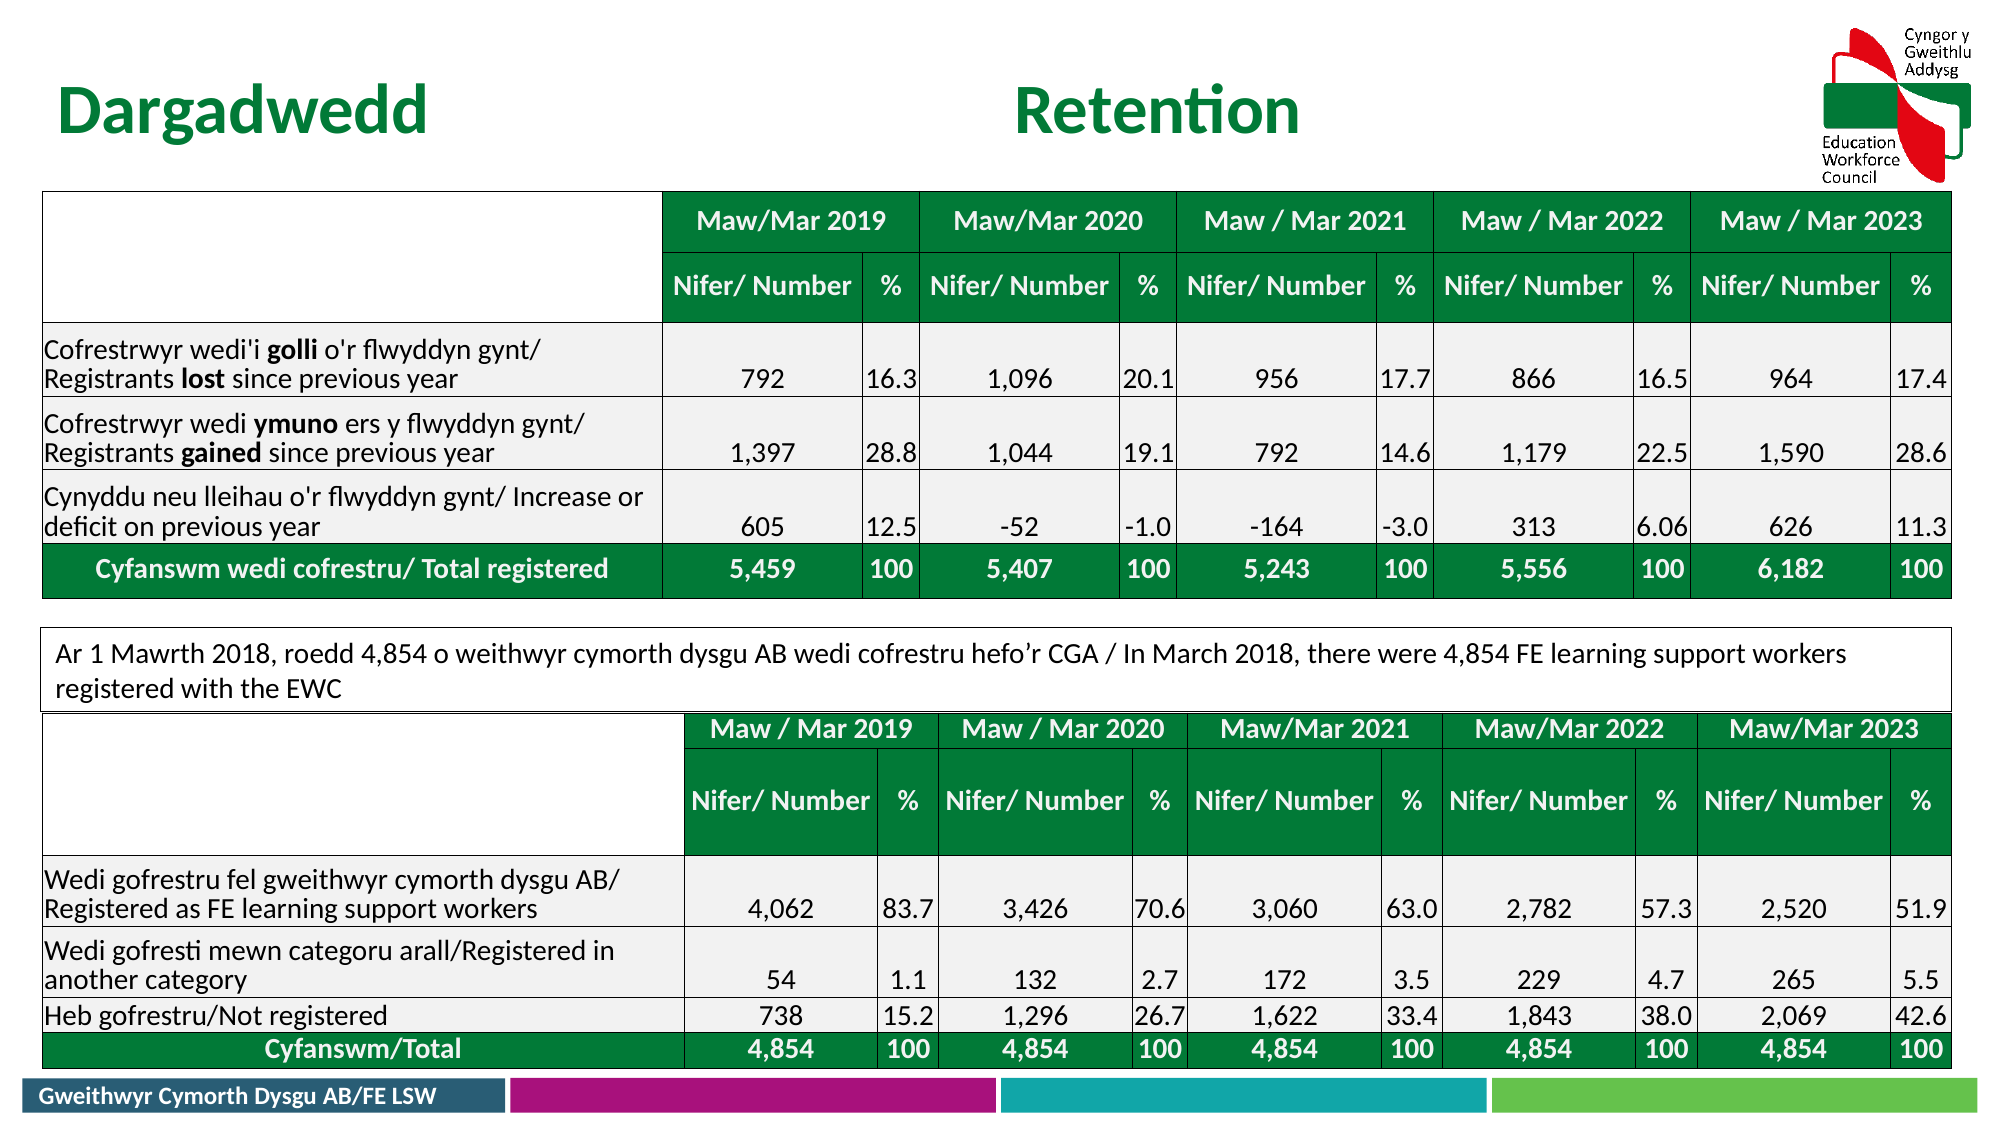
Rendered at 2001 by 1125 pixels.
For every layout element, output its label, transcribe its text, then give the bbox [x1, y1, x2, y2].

table_cell Cyfanswm wedi cofrestru/ Total registered [43, 544, 662, 598]
table_cell 738 [685, 998, 877, 1032]
table_header [43, 192, 662, 322]
table_cell 17.7 [1377, 323, 1433, 396]
text_box Ar 1 Mawrth 2018, roedd 4,854 o weithwyr cymorth dysgu AB wedi cofrestru hefo’r CGA / In March 2018, there were 4,854 FE learning support workers registered with the EWC [40, 627, 1952, 712]
table_cell Cofrestrwyr wedi'i golli o'r flwyddyn gynt/ Registrants lost since previous year [43, 323, 662, 396]
table_cell 100 [1382, 1033, 1442, 1068]
table_cell 1,843 [1443, 998, 1635, 1032]
table_header Maw / Mar 2020 [939, 714, 1187, 748]
table_cell 100 [1377, 544, 1433, 598]
table_cell 100 [863, 544, 919, 598]
table_cell 57.3 [1636, 856, 1697, 926]
table_cell 3,426 [939, 856, 1132, 926]
table_cell 100 [1636, 1033, 1697, 1068]
table_cell 626 [1691, 470, 1890, 543]
table_cell 22.5 [1634, 397, 1690, 469]
table_cell 313 [1434, 470, 1633, 543]
table_cell 33.4 [1382, 998, 1442, 1032]
table_cell 5,407 [920, 544, 1119, 598]
table_cell % [1891, 253, 1951, 322]
table_cell 4,062 [685, 856, 877, 926]
text_box Gweithwyr Cymorth Dysgu AB/FE LSW [23, 1075, 525, 1125]
table_cell 792 [663, 323, 862, 396]
table_cell Nifer/ Number [1691, 253, 1890, 322]
table_cell Nifer/ Number [1434, 253, 1633, 322]
table_cell 5,459 [663, 544, 862, 598]
table_cell % [1133, 749, 1187, 855]
table_cell 866 [1434, 323, 1633, 396]
table_cell 5.5 [1891, 927, 1951, 997]
table_header Maw / Mar 2022 [1434, 192, 1690, 252]
table_cell 42.6 [1891, 998, 1951, 1032]
table_cell % [878, 749, 938, 855]
table_cell Nifer/ Number [1188, 749, 1381, 855]
table_cell -1.0 [1120, 470, 1176, 543]
table_cell 964 [1691, 323, 1890, 396]
text_box Retention [999, 64, 1828, 142]
table_cell % [1120, 253, 1176, 322]
table_cell 2,782 [1443, 856, 1635, 926]
table_cell 12.5 [863, 470, 919, 543]
table_cell Wedi gofrestru fel gweithwyr cymorth dysgu AB/ Registered as FE learning support workers [43, 856, 684, 926]
table_cell 15.2 [878, 998, 938, 1032]
table_cell 83.7 [878, 856, 938, 926]
table_header [43, 714, 684, 855]
table_cell 956 [1177, 323, 1376, 396]
table_header Maw/Mar 2022 [1443, 714, 1697, 748]
table_cell 63.0 [1382, 856, 1442, 926]
table_cell 54 [685, 927, 877, 997]
table_cell 20.1 [1120, 323, 1176, 396]
table_header Maw/Mar 2021 [1188, 714, 1442, 748]
table_cell 51.9 [1891, 856, 1951, 926]
table_cell 100 [1891, 1033, 1951, 1068]
table_cell 229 [1443, 927, 1635, 997]
table_header Maw / Mar 2021 [1177, 192, 1433, 252]
table_cell 792 [1177, 397, 1376, 469]
table_cell 172 [1188, 927, 1381, 997]
table_cell 6.06 [1634, 470, 1690, 543]
table_header Maw/Mar 2023 [1698, 714, 1951, 748]
table_cell 5,243 [1177, 544, 1376, 598]
table_cell Heb gofrestru/Not registered [43, 998, 684, 1032]
table_cell Nifer/ Number [939, 749, 1132, 855]
table_cell % [863, 253, 919, 322]
table_cell 100 [878, 1033, 938, 1068]
table_cell 2.7 [1133, 927, 1187, 997]
table_cell 70.6 [1133, 856, 1187, 926]
table_cell % [1377, 253, 1433, 322]
table_cell 1,622 [1188, 998, 1381, 1032]
table_cell 100 [1634, 544, 1690, 598]
table_cell 14.6 [1377, 397, 1433, 469]
table_cell 28.6 [1891, 397, 1951, 469]
table_cell 4,854 [685, 1033, 877, 1068]
table_cell Nifer/ Number [1177, 253, 1376, 322]
table_cell % [1636, 749, 1697, 855]
table_cell 17.4 [1891, 323, 1951, 396]
table_cell 3.5 [1382, 927, 1442, 997]
table_header Maw / Mar 2019 [685, 714, 938, 748]
table_cell 1,296 [939, 998, 1132, 1032]
table_cell 1,590 [1691, 397, 1890, 469]
table_cell 132 [939, 927, 1132, 997]
table_cell 16.5 [1634, 323, 1690, 396]
table_cell -3.0 [1377, 470, 1433, 543]
table_cell 4,854 [939, 1033, 1132, 1068]
table_cell Nifer/ Number [1698, 749, 1890, 855]
table_cell -52 [920, 470, 1119, 543]
table_cell 1,179 [1434, 397, 1633, 469]
table_cell 265 [1698, 927, 1890, 997]
table_cell % [1891, 749, 1951, 855]
table_cell 16.3 [863, 323, 919, 396]
table_cell Nifer/ Number [685, 749, 877, 855]
table_cell 100 [1133, 1033, 1187, 1068]
table_cell 1,397 [663, 397, 862, 469]
table_cell 11.3 [1891, 470, 1951, 543]
table_cell Cyfanswm/Total [43, 1033, 684, 1068]
table_header Maw/Mar 2020 [920, 192, 1176, 252]
table_cell 100 [1891, 544, 1951, 598]
table_cell 1.1 [878, 927, 938, 997]
picture [1822, 28, 1971, 183]
table_cell 4.7 [1636, 927, 1697, 997]
table_cell 6,182 [1691, 544, 1890, 598]
table_cell 28.8 [863, 397, 919, 469]
table_cell 26.7 [1133, 998, 1187, 1032]
table_cell 4,854 [1443, 1033, 1635, 1068]
table_cell Cynyddu neu lleihau o'r flwyddyn gynt/ Increase or deficit on previous year [43, 470, 662, 543]
table_cell 4,854 [1698, 1033, 1890, 1068]
table_cell Nifer/ Number [663, 253, 862, 322]
table_cell Cofrestrwyr wedi ymuno ers y flwyddyn gynt/ Registrants gained since previous year [43, 397, 662, 469]
table_cell 3,060 [1188, 856, 1381, 926]
table_cell % [1382, 749, 1442, 855]
text_box Dargadwedd [42, 64, 825, 142]
table_cell % [1634, 253, 1690, 322]
table_cell 100 [1120, 544, 1176, 598]
table_header Maw / Mar 2023 [1691, 192, 1951, 252]
table_header Maw/Mar 2019 [663, 192, 919, 252]
table_cell 38.0 [1636, 998, 1697, 1032]
table_cell 2,520 [1698, 856, 1890, 926]
table_cell 4,854 [1188, 1033, 1381, 1068]
table_cell -164 [1177, 470, 1376, 543]
table_cell 1,096 [920, 323, 1119, 396]
table_cell 1,044 [920, 397, 1119, 469]
table_cell 5,556 [1434, 544, 1633, 598]
table_cell Nifer/ Number [1443, 749, 1635, 855]
table_cell Nifer/ Number [920, 253, 1119, 322]
table_cell Wedi gofresti mewn categoru arall/Registered in another category [43, 927, 684, 997]
table_cell 2,069 [1698, 998, 1890, 1032]
table_cell 605 [663, 470, 862, 543]
table_cell 19.1 [1120, 397, 1176, 469]
